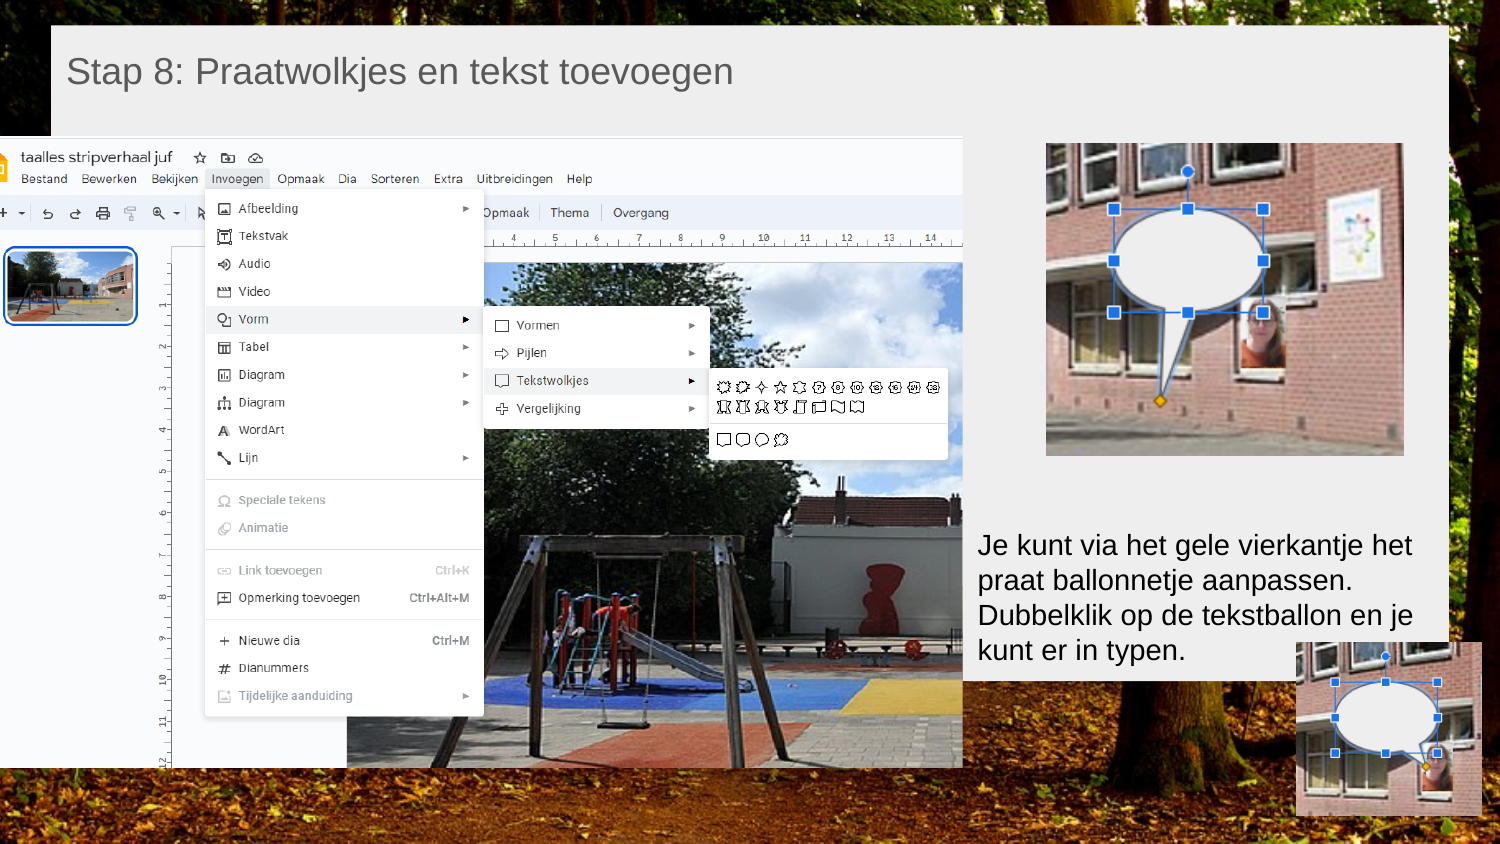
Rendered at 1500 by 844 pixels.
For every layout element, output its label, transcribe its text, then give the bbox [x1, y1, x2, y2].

text_box Je kunt via het gele vierkantje het praat ballonnetje aanpassen. Dubbelklik op de tekstballon en je kunt er in typen. [968, 511, 1449, 682]
list [968, 682, 1291, 750]
list Stap 8: Praatwolkjes en tekst toevoegen [51, 25, 1449, 511]
picture [0, 0, 1500, 844]
